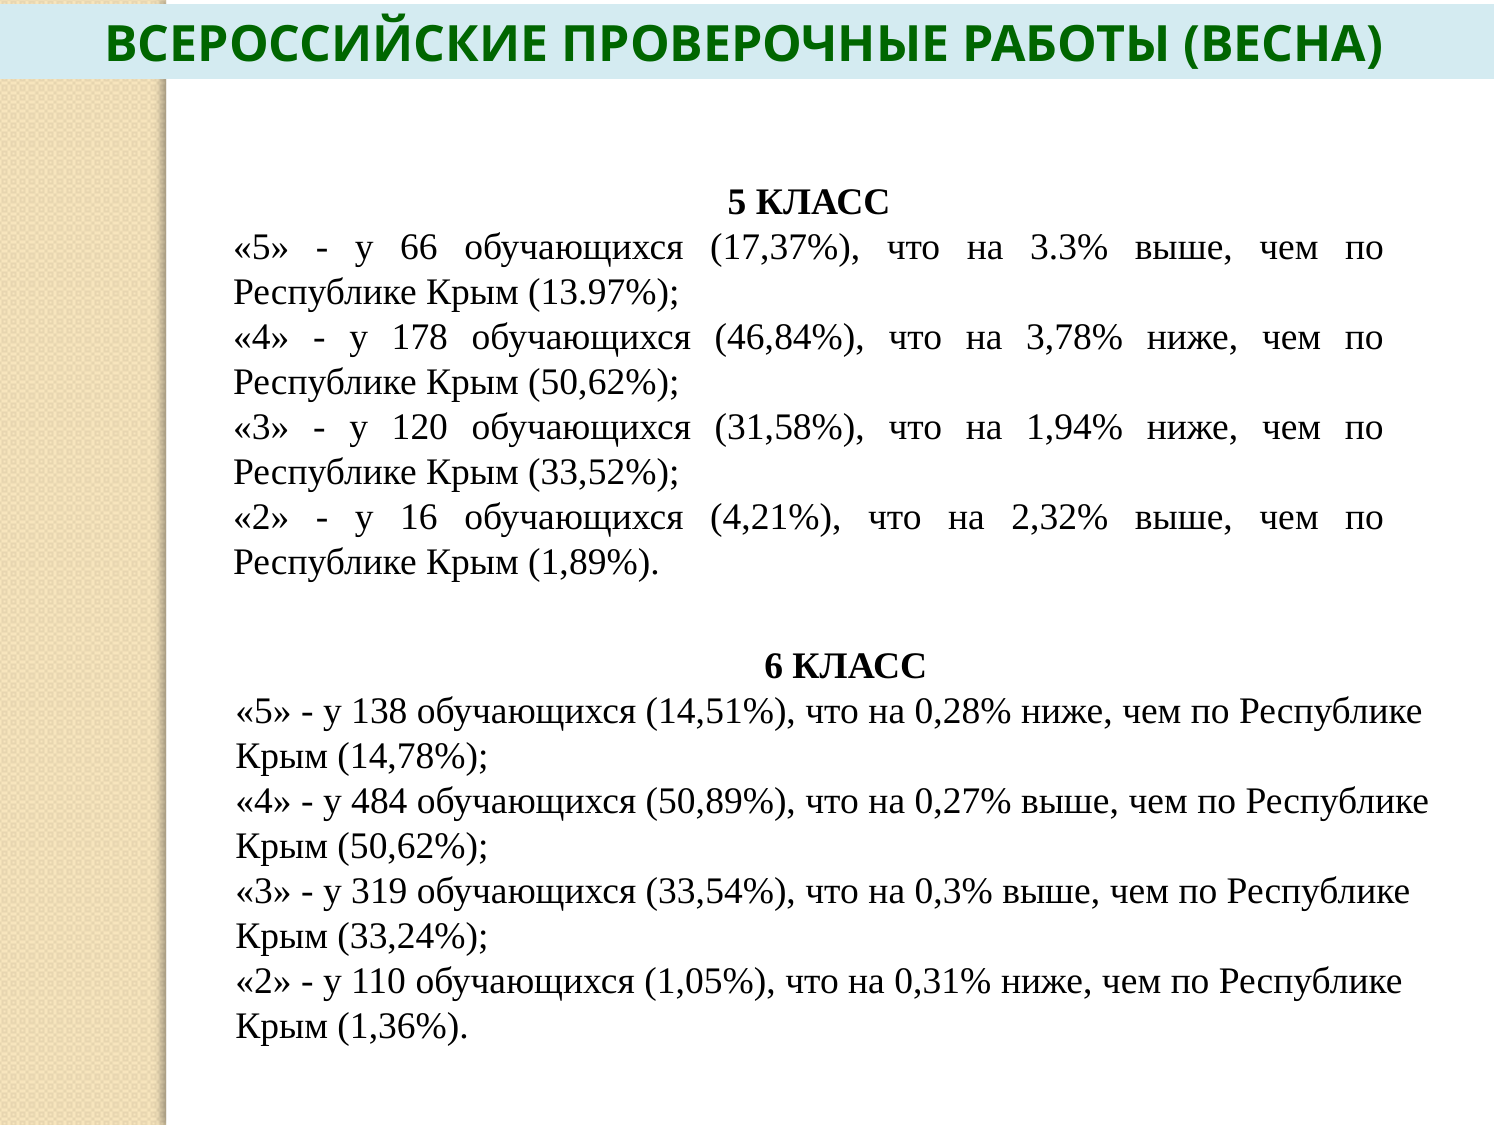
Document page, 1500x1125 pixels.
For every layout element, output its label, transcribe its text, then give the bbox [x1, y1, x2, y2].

text_box ВСЕРОССИЙСКИЕ ПРОВЕРОЧНЫЕ РАБОТЫ (ВЕСНА) [0, 4, 1494, 79]
text_box 6 КЛАСС «5» - у 138 обучающихся (14,51%), что на 0,28% ниже, чем по Республике Крым (14,78%); «4» - у 484 обучающихся (50,89%), что на 0,27% выше, чем по Республике Крым (50,62%); «3» - у 319 обучающихся (33,54%), что на 0,3% выше, чем по Республике Крым (33,24%); «2» - у 110 обучающихся (1,05%), что на 0,31% ниже, чем по Республике Крым (1,36%). [220, 633, 1471, 1099]
text_box 5 КЛАСС «5» - у 66 обучающихся (17,37%), что на 3.3% выше, чем по Республике Крым (13.97%); «4» - у 178 обучающихся (46,84%), что на 3,78% ниже, чем по Республике Крым (50,62%); «3» - у 120 обучающихся (31,58%), что на 1,94% ниже, чем по Республике Крым (33,52%); «2» - у 16 обучающихся (4,21%), что на 2,32% выше, чем по Республике Крым (1,89%). [218, 162, 1400, 590]
